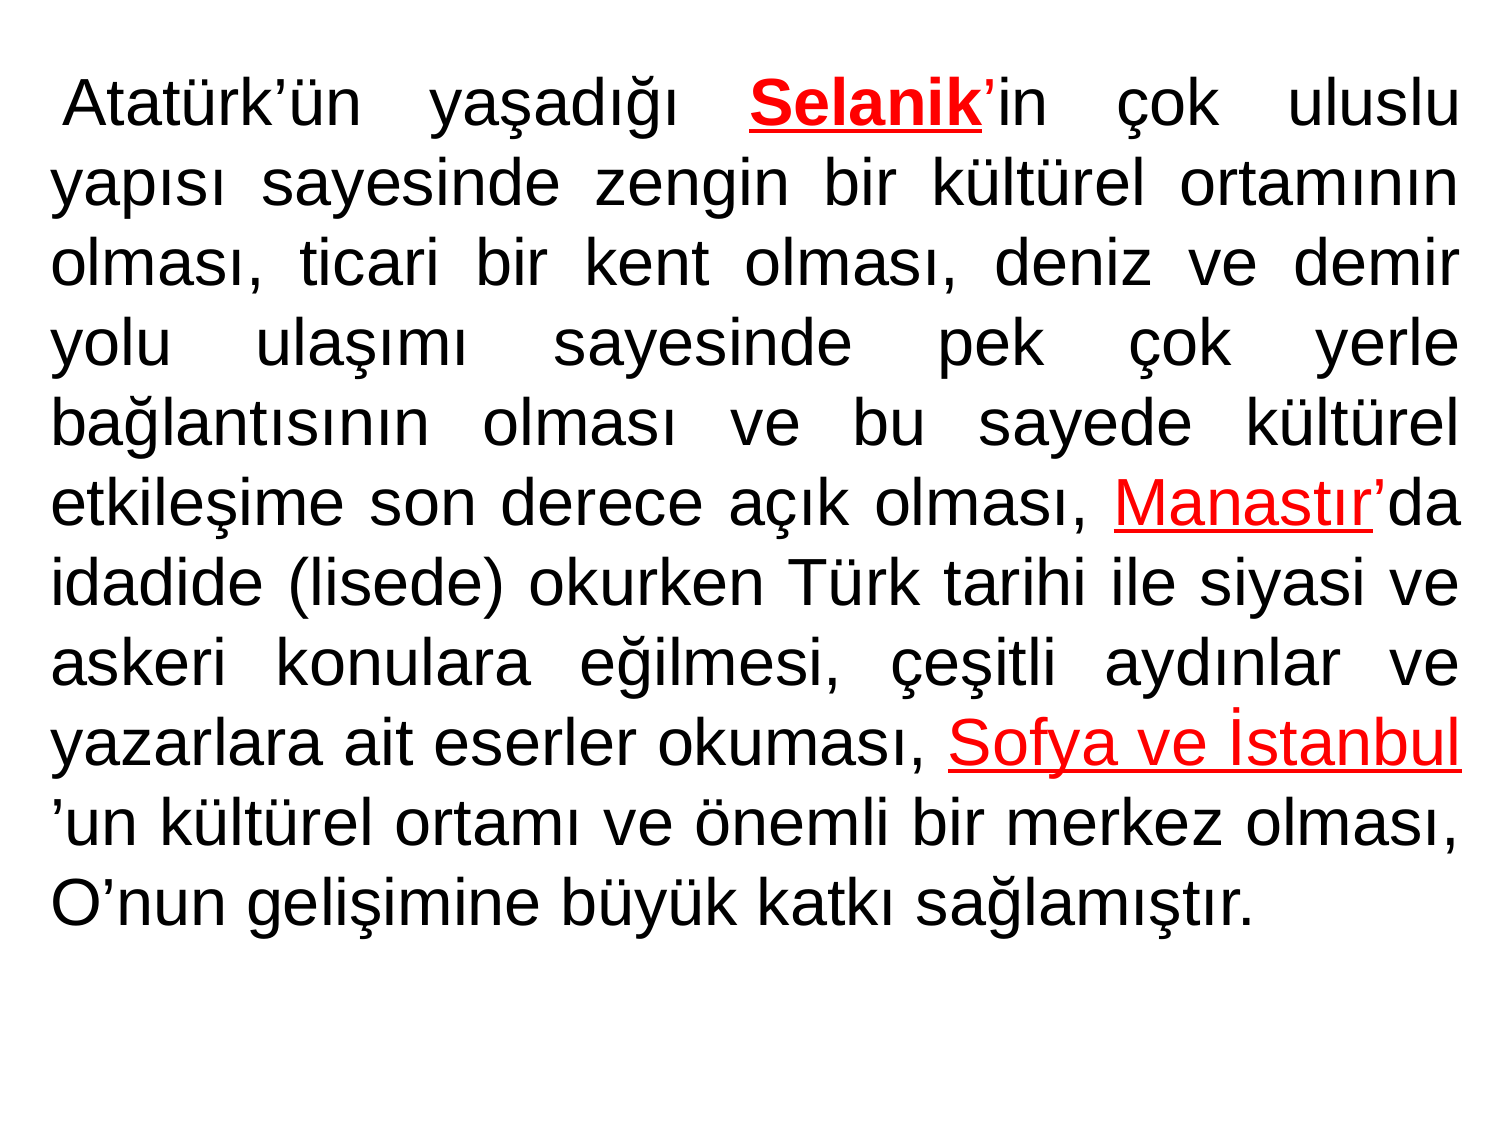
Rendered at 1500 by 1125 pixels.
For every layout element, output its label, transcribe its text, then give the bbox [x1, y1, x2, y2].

text_box Atatürk’ün yaşadığı Selanik’in çok uluslu yapısı sayesinde zengin bir kültürel ortamının olması, ticari bir kent olması, deniz ve demir yolu ulaşımı sayesinde pek çok yerle bağlantısının olması ve bu sayede kültürel etkileşime son derece açık olması, Manastır’da idadide (lisede) okurken Türk tarihi ile siyasi ve askeri konulara eğilmesi, çeşitli aydınlar ve yazarlara ait eserler okuması, Sofya ve İstanbul ’un kültürel ortamı ve önemli bir merkez olması, O’nun gelişimine büyük katkı sağlamıştır. [35, 51, 1477, 946]
